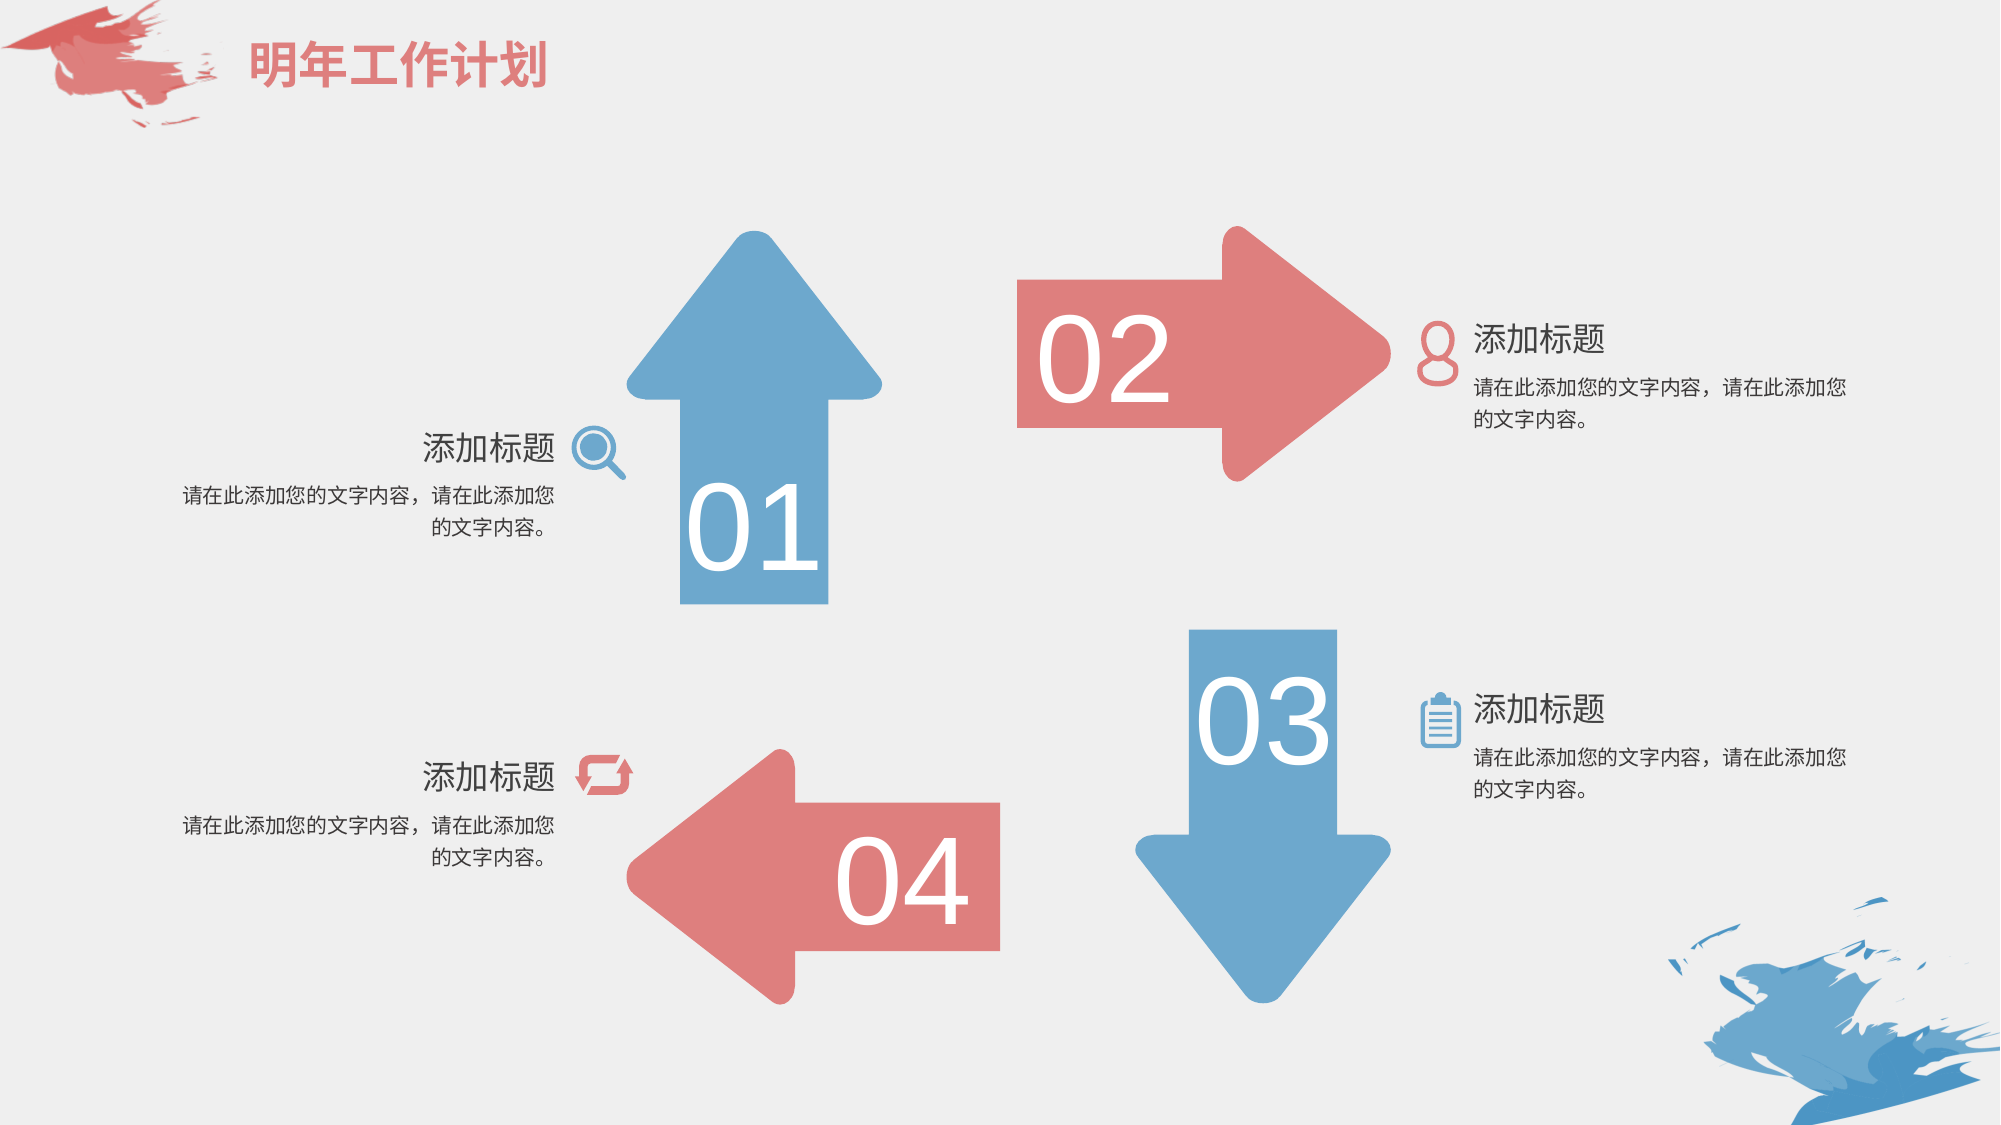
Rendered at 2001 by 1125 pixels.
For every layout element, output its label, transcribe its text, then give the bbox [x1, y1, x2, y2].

text_box [625, 229, 884, 437]
text_box 01 [667, 437, 841, 603]
text_box 03 [1177, 632, 1351, 798]
text_box 添加标题 [1458, 680, 1659, 736]
text_box 04 [816, 792, 990, 957]
text_box [990, 801, 1002, 953]
text_box 请在此添加您的文字内容，请在此添加您的文字内容。 [1458, 359, 1878, 440]
text_box 添加标题 [1458, 311, 1659, 366]
text_box 明年工作计划 [234, 25, 564, 101]
text_box [625, 748, 816, 1006]
text_box 请在此添加您的文字内容，请在此添加您的文字内容。 [1458, 729, 1878, 809]
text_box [571, 425, 627, 481]
text_box 添加标题 [370, 748, 571, 804]
picture [1668, 897, 2000, 1125]
text_box 请在此添加您的文字内容，请在此添加您的文字内容。 [151, 797, 571, 877]
text_box 请在此添加您的文字内容，请在此添加您的文字内容。 [151, 467, 571, 548]
text_box [1134, 798, 1392, 1005]
text_box [1192, 225, 1392, 483]
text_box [1420, 691, 1461, 749]
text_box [574, 754, 634, 795]
picture [0, 0, 224, 128]
text_box [1417, 320, 1458, 387]
text_box [1187, 628, 1339, 632]
text_box 添加标题 [370, 419, 571, 475]
text_box 02 [1018, 270, 1192, 436]
